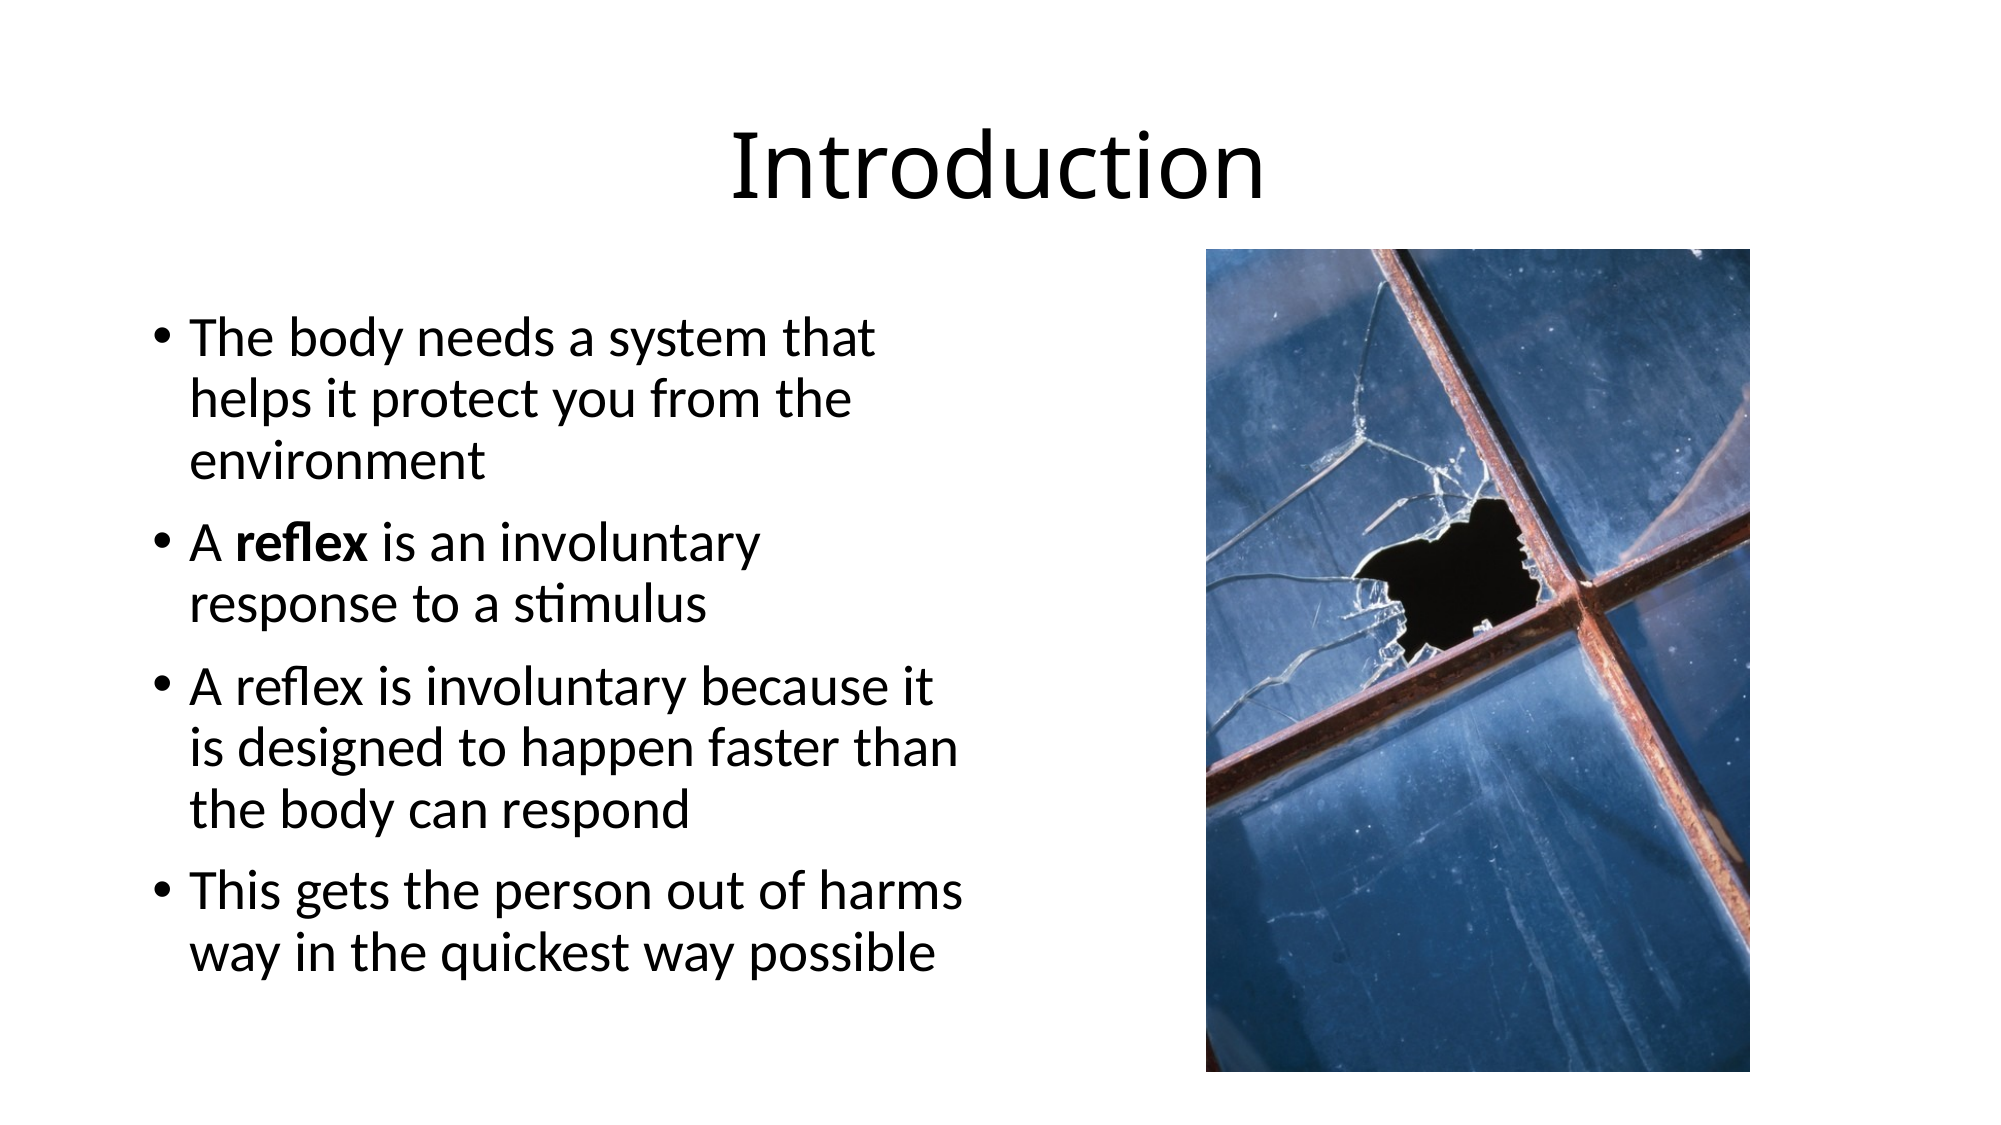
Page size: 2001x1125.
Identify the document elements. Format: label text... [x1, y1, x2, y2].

picture [1206, 249, 1750, 1072]
list The body needs a system that helps it protect you from the environment A reflex is an involuntary response to a stimulus A reflex is involuntary because it is designed to happen faster than the body can respond This gets the person out of harms way in the quickest way possible [137, 299, 988, 1014]
title Introduction [137, 59, 1863, 278]
